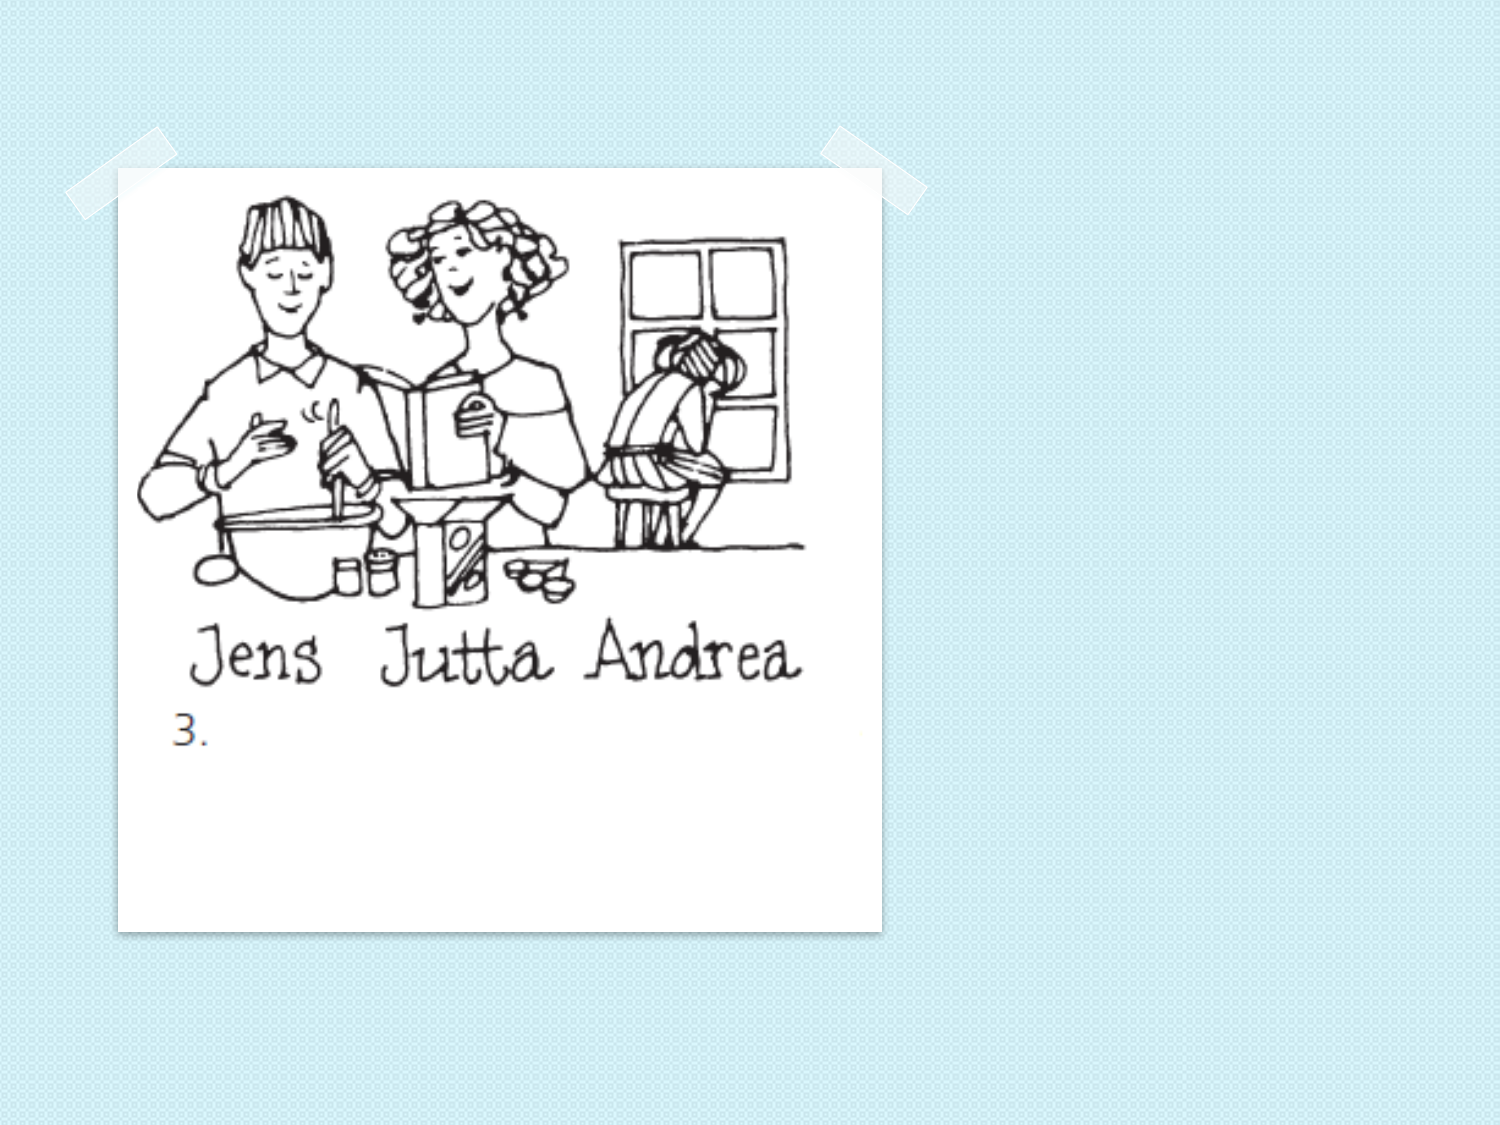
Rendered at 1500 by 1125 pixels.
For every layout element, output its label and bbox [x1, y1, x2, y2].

picture [137, 187, 863, 765]
